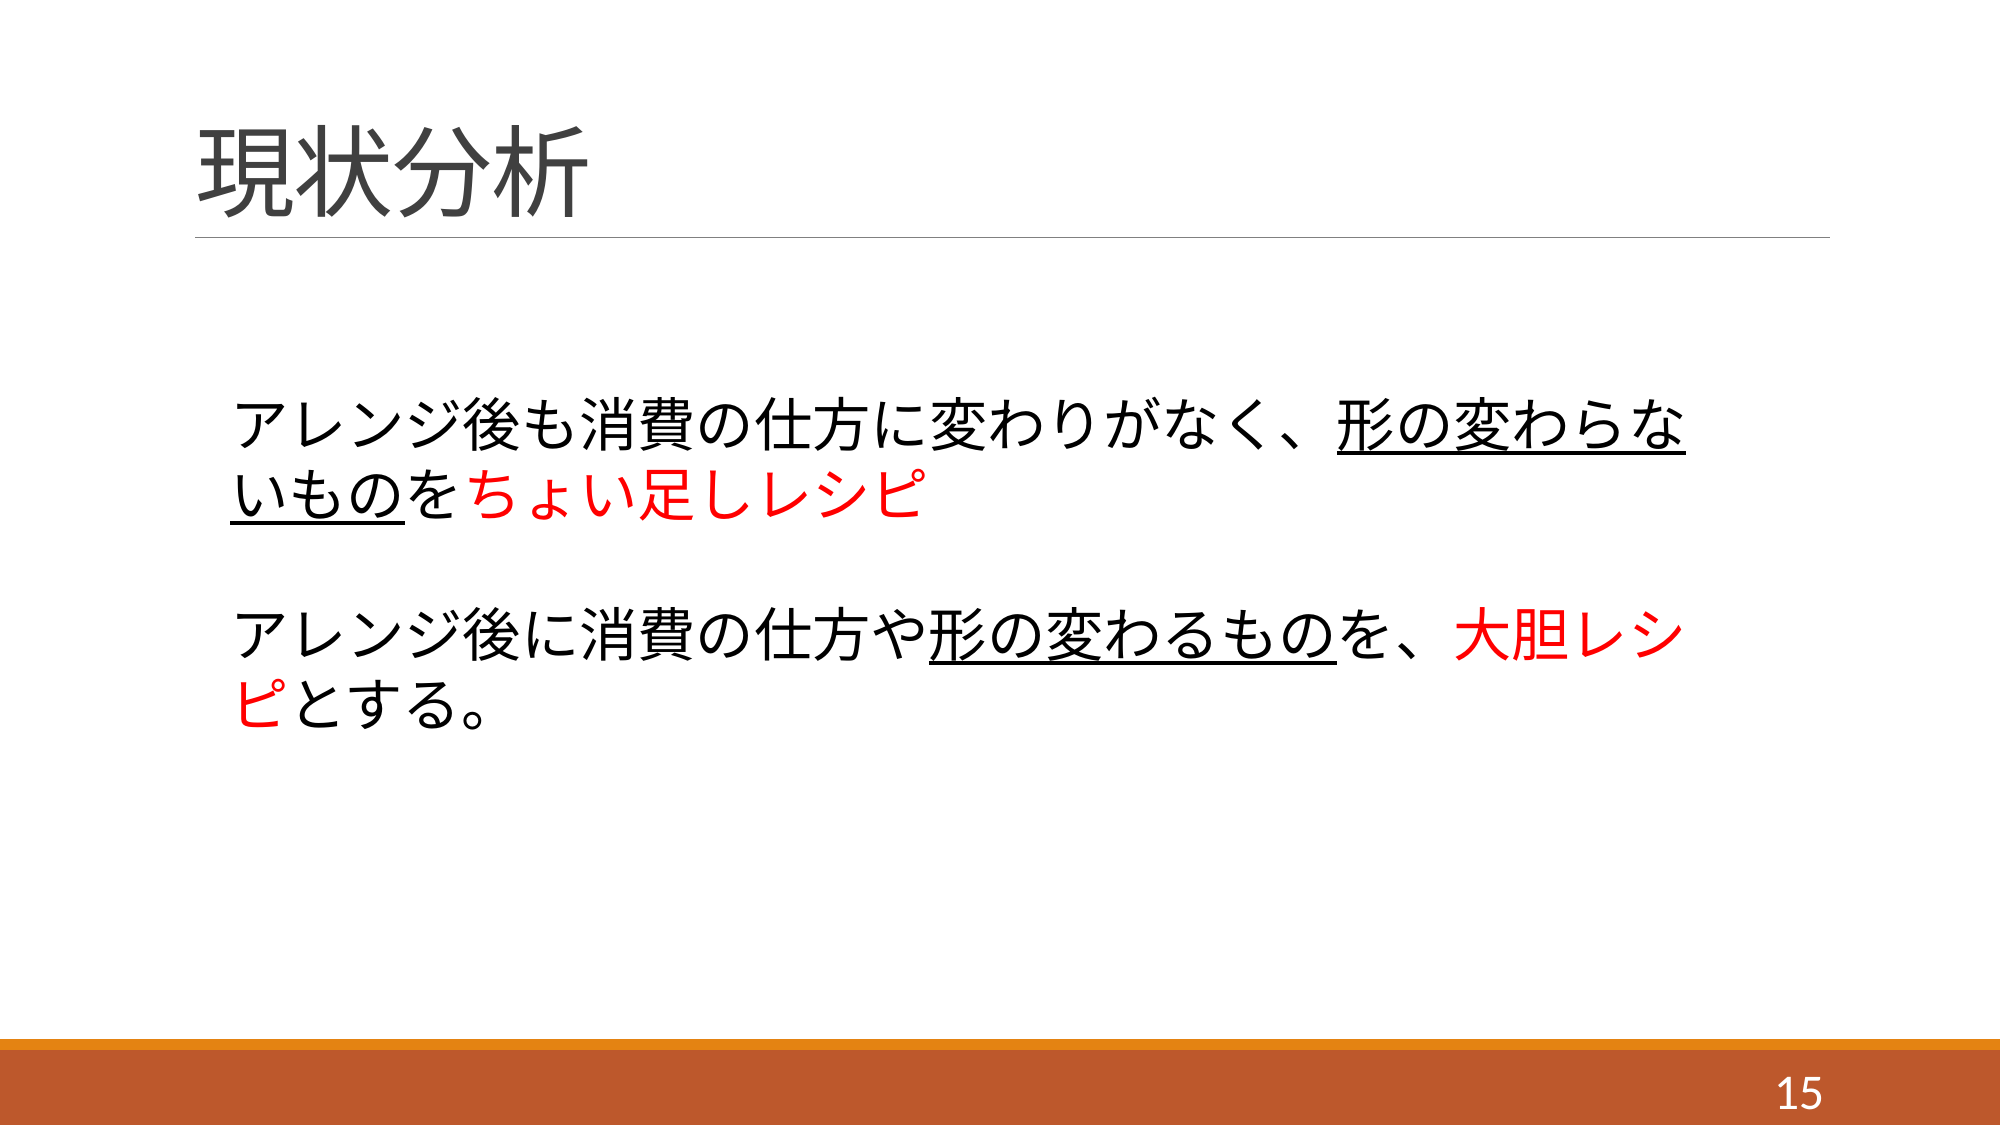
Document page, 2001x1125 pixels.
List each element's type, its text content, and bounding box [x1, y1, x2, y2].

slide_number 15 [1624, 1059, 1840, 1120]
title 現状分析 [180, 47, 1815, 238]
text_box アレンジ後も消費の仕方に変わりがなく、形の変わらないものをちょい足しレシピ アレンジ後に消費の仕方や形の変わるものを、大胆レシピとする。 [215, 380, 1747, 791]
